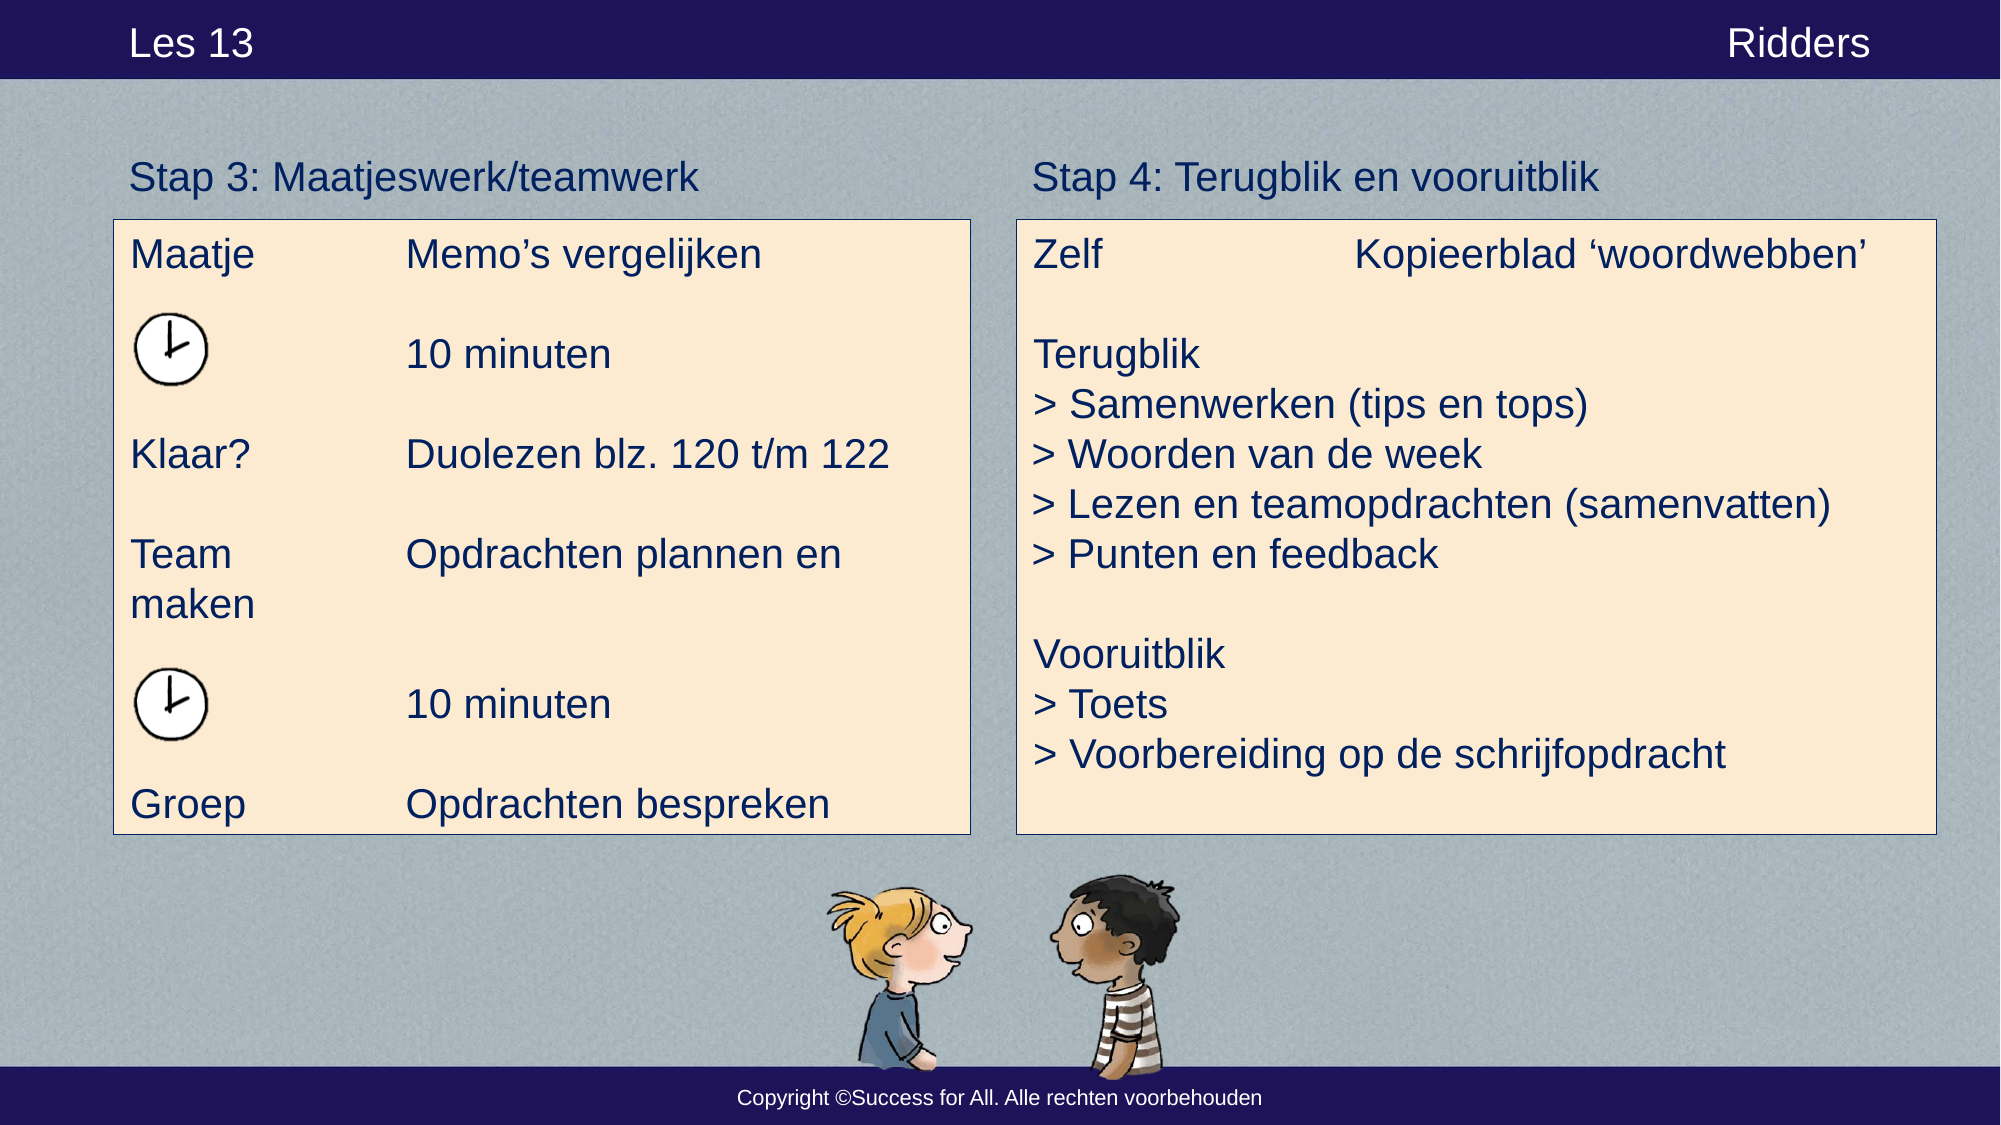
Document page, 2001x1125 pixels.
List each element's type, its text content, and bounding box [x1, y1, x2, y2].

text_box Stap 4: Terugblik en vooruitblik [1016, 141, 1809, 207]
picture [0, 0, 2001, 1125]
text_box Zelf Kopieerblad ‘woordwebben’ Terugblik > Samenwerken (tips en tops) > Woorden van de week > Lezen en teamopdrachten (samenvatten) > Punten en feedback Vooruitblik > Toets > Voorbereiding op de schrijfopdracht [1016, 219, 1937, 835]
text_box Maatje Memo’s vergelijken 10 minuten Klaar? Duolezen blz. 120 t/m 122 Team Opdrachten plannen en maken 10 minuten Groep Opdrachten bespreken [113, 219, 971, 835]
text_box Ridders [999, 8, 1886, 73]
text_box Stap 3: Maatjeswerk/teamwerk [114, 141, 907, 207]
text_box Les 13 [114, 8, 354, 73]
text_box Copyright ©Success for All. Alle rechten voorbehouden [0, 1076, 2000, 1125]
